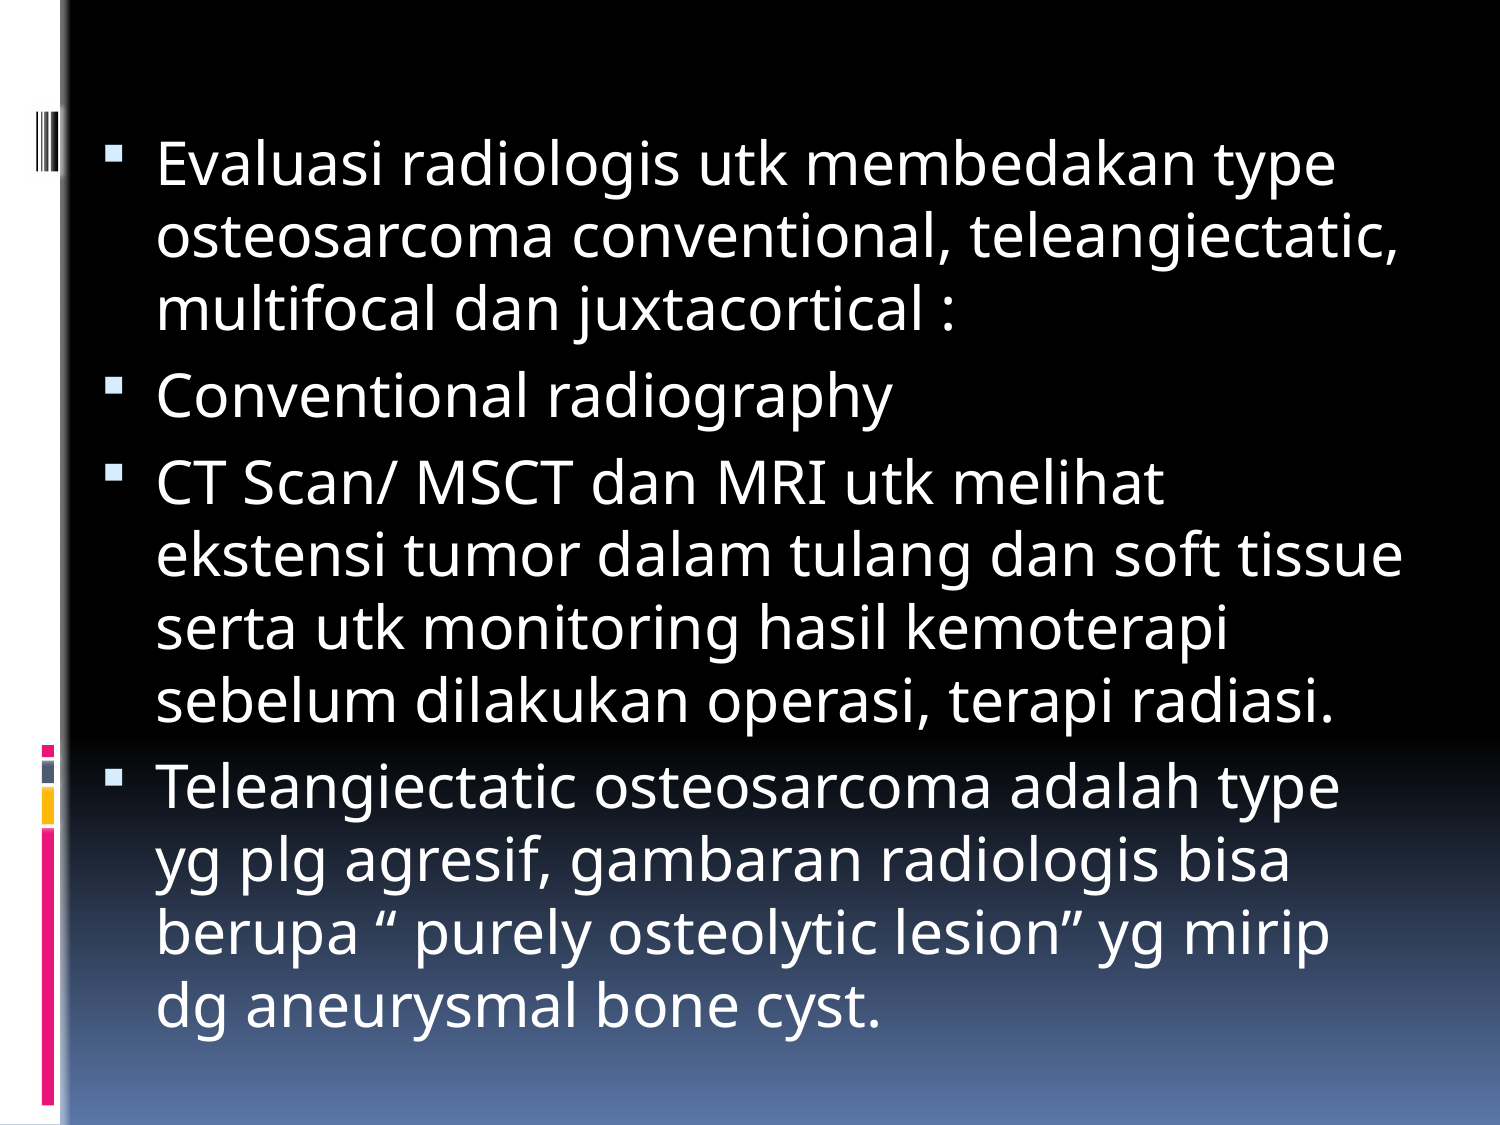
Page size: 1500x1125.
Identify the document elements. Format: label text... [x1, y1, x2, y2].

list Evaluasi radiologis utk membedakan type osteosarcoma conventional, teleangiectatic, multifocal dan juxtacortical : Conventional radiography CT Scan/ MSCT dan MRI utk melihat ekstensi tumor dalam tulang dan soft tissue serta utk monitoring hasil kemoterapi sebelum dilakukan operasi, terapi radiasi. Teleangiectatic osteosarcoma adalah type yg plg agresif, gambaran radiologis bisa berupa “ purely osteolytic lesion” yg mirip dg aneurysmal bone cyst. [75, 117, 1425, 1059]
